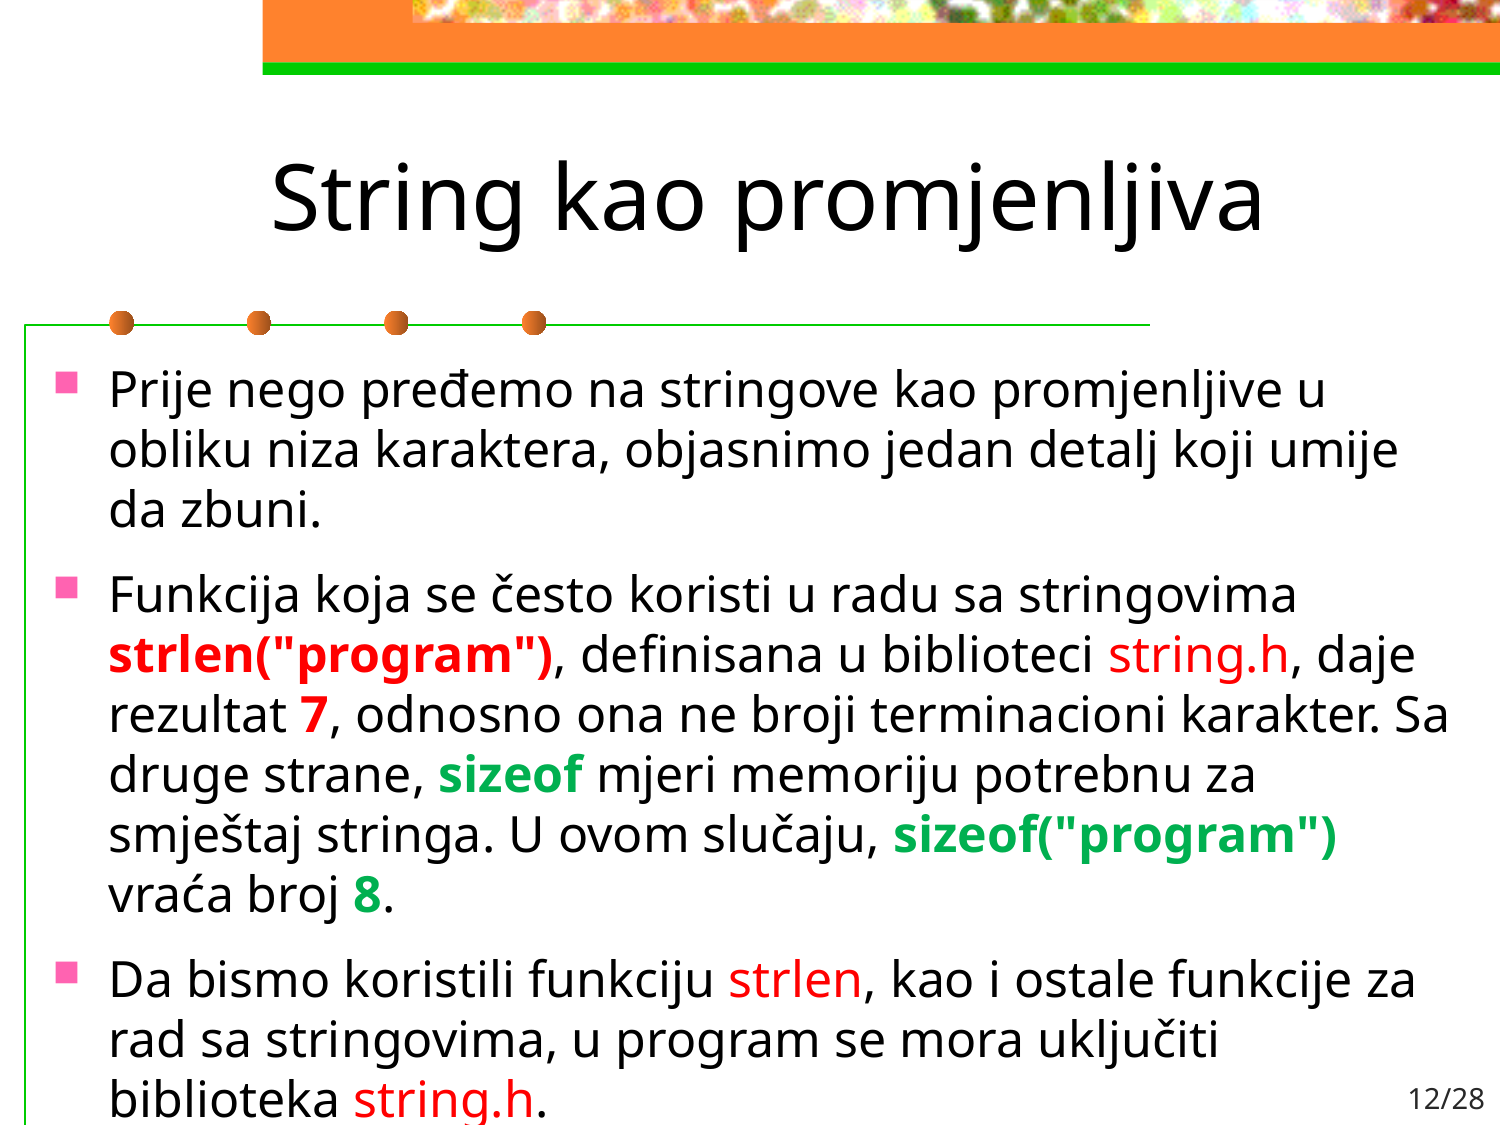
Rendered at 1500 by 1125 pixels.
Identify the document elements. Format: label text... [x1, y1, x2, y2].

title String kao promjenljiva [62, 99, 1475, 288]
picture [412, 0, 1500, 23]
text_box 12/28 [1374, 1072, 1500, 1123]
list Prije nego pređemo na stringove kao promjenljive u obliku niza karaktera, objasnimo jedan detalj koji umije da zbuni. Funkcija koja se često koristi u radu sa stringovima strlen("program"), definisana u biblioteci string.h, daje rezultat 7, odnosno ona ne broji terminacioni karakter. Sa druge strane, sizeof mjeri memoriju potrebnu za smještaj stringa. U ovom slučaju, sizeof("program") vraća broj 8. Da bismo koristili funkciju strlen, kao i ostale funkcije za rad sa stringovima, u program se mora uključiti biblioteka string.h. [37, 349, 1469, 1094]
